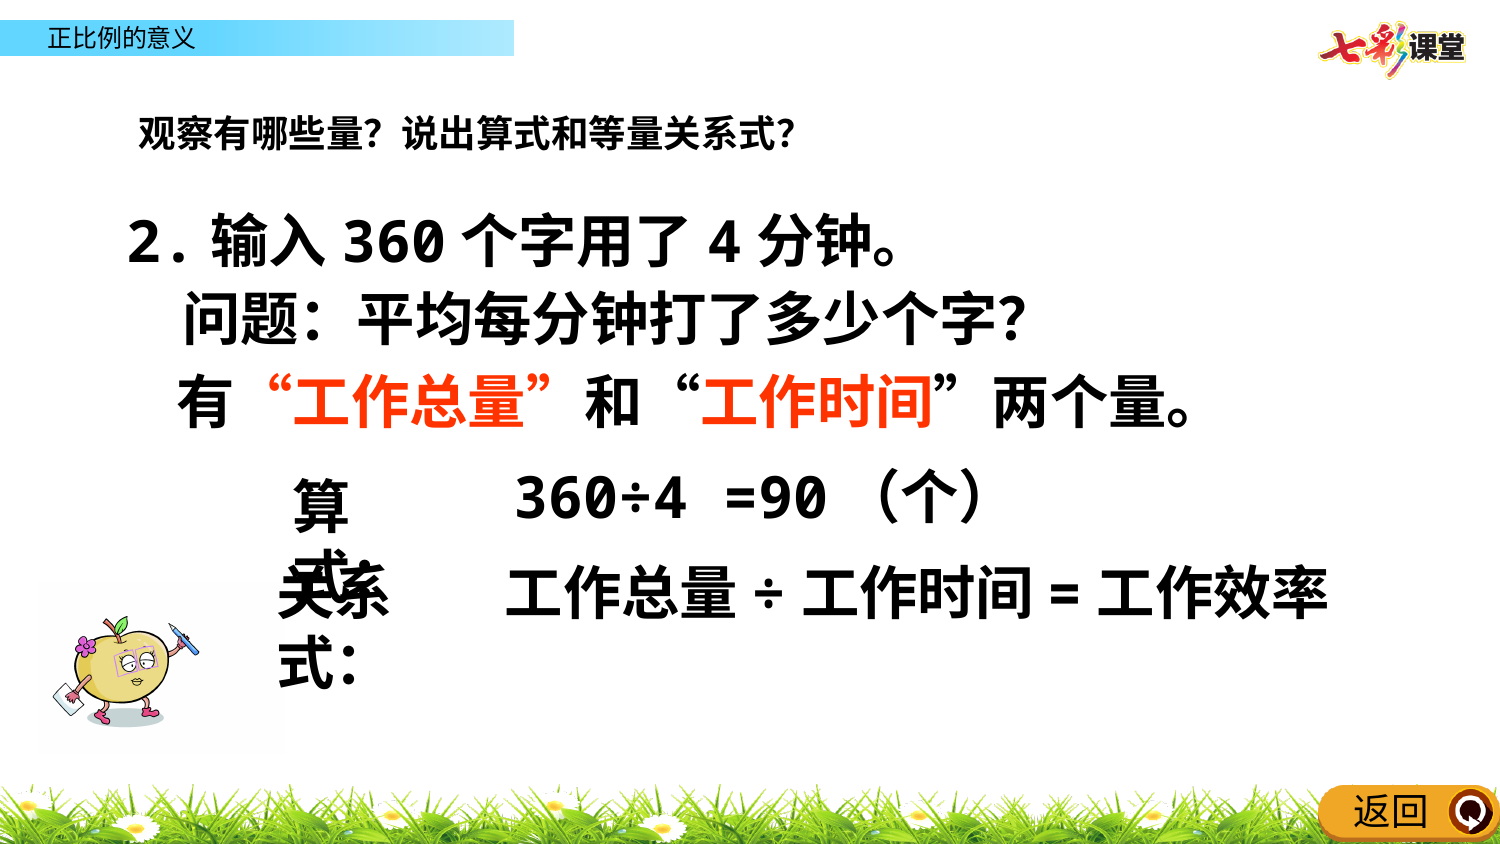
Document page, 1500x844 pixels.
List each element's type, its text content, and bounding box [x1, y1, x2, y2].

picture [1316, 20, 1468, 80]
text_box 问题：平均每分钟打了多少个字？ [167, 274, 1125, 357]
picture [0, 784, 1500, 844]
picture [38, 581, 285, 755]
text_box 关系式： [261, 548, 510, 704]
text_box 算式： [277, 462, 473, 548]
text_box 有“工作总量”和“工作时间”两个量。 [161, 357, 1479, 443]
text_box 观察有哪些量？说出算式和等量关系式？ [123, 102, 1081, 163]
text_box 360÷4 =90（个） [498, 453, 1255, 538]
text_box 工作总量÷工作时间=工作效率 [490, 548, 1368, 634]
text_box 2.输入360个字用了4分钟。 [112, 197, 1069, 282]
